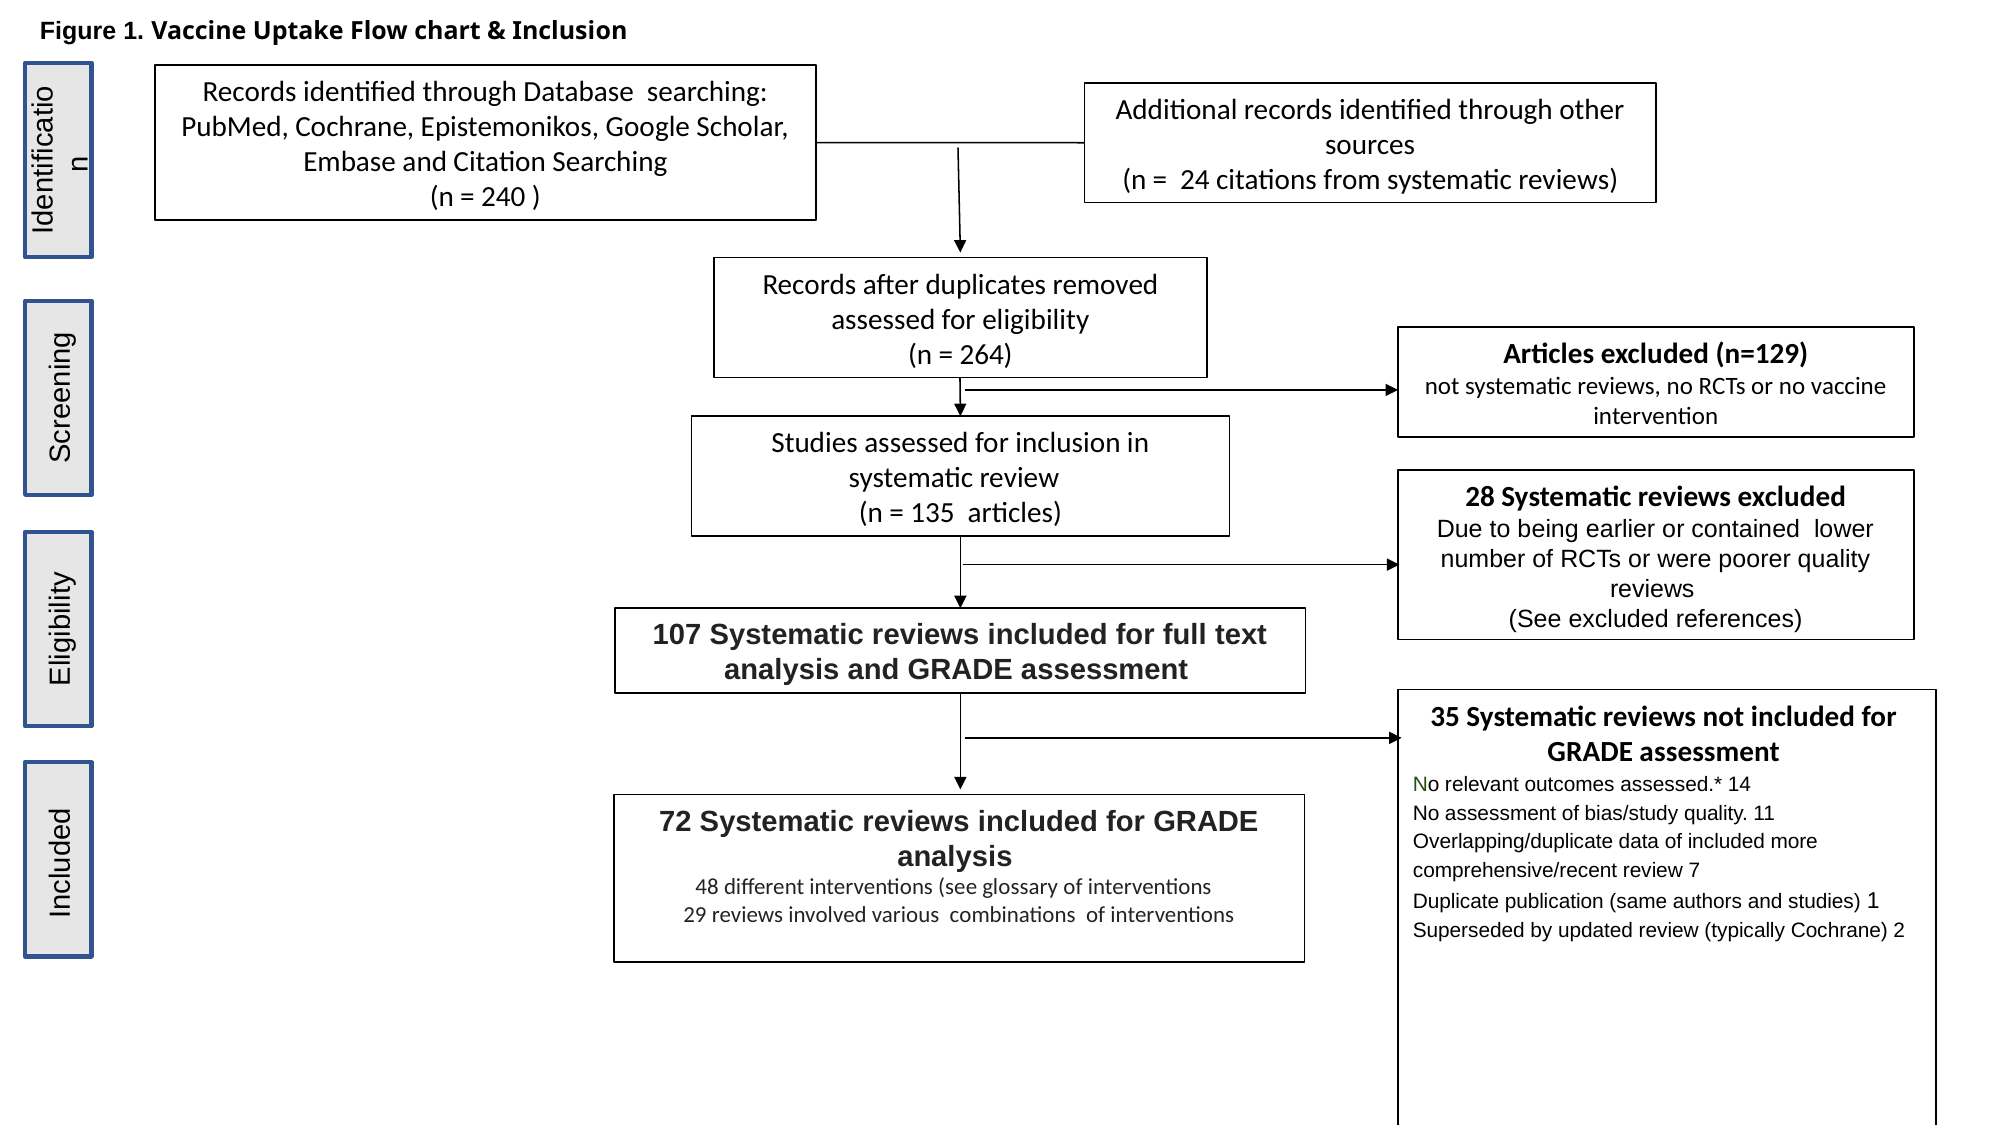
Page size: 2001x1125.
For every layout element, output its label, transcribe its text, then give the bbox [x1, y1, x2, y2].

text_box Articles excluded (n=129) not systematic reviews, no RCTs or no vaccine intervention [1398, 326, 1914, 437]
text_box Figure 1. Vaccine Uptake Flow chart & Inclusion [25, 7, 1041, 53]
text_box Studies assessed for inclusion in systematic review (n = 135 articles) [691, 416, 1230, 536]
text_box Identification [25, 62, 92, 258]
text_box [965, 573, 1253, 608]
text_box 35 Systematic reviews not included for GRADE assessment No relevant outcomes assessed.* 14 No assessment of bias/study quality. 11 Overlapping/duplicate data of included more comprehensive/recent review 7 Duplicate publication (same authors and studies) 1 Superseded by updated review (typically Cochrane) 2 [1398, 689, 1937, 1125]
text_box 107 Systematic reviews included for full text analysis and GRADE assessment [615, 608, 1306, 693]
text_box [961, 477, 1253, 563]
text_box Records identified through Database searching: PubMed, Cochrane, Epistemonikos, Google Scholar, Embase and Citation Searching (n = 240 ) [154, 65, 816, 220]
text_box Eligibility [25, 531, 92, 727]
text_box 28 Systematic reviews excluded Due to being earlier or contained lower number of RCTs or were poorer quality reviews (See excluded references) [1398, 469, 1914, 640]
text_box Screening [25, 300, 92, 495]
text_box [747, 536, 960, 608]
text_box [957, 151, 961, 253]
text_box Records after duplicates removed assessed for eligibility (n = 264) [713, 257, 1207, 378]
text_box 72 Systematic reviews included for GRADE analysis 48 different interventions (see glossary of interventions 29 reviews involved various combinations of interventions [613, 794, 1305, 962]
text_box Additional records identified through other sources (n = 24 citations from systematic reviews) [1084, 82, 1656, 203]
text_box Included [25, 762, 92, 957]
